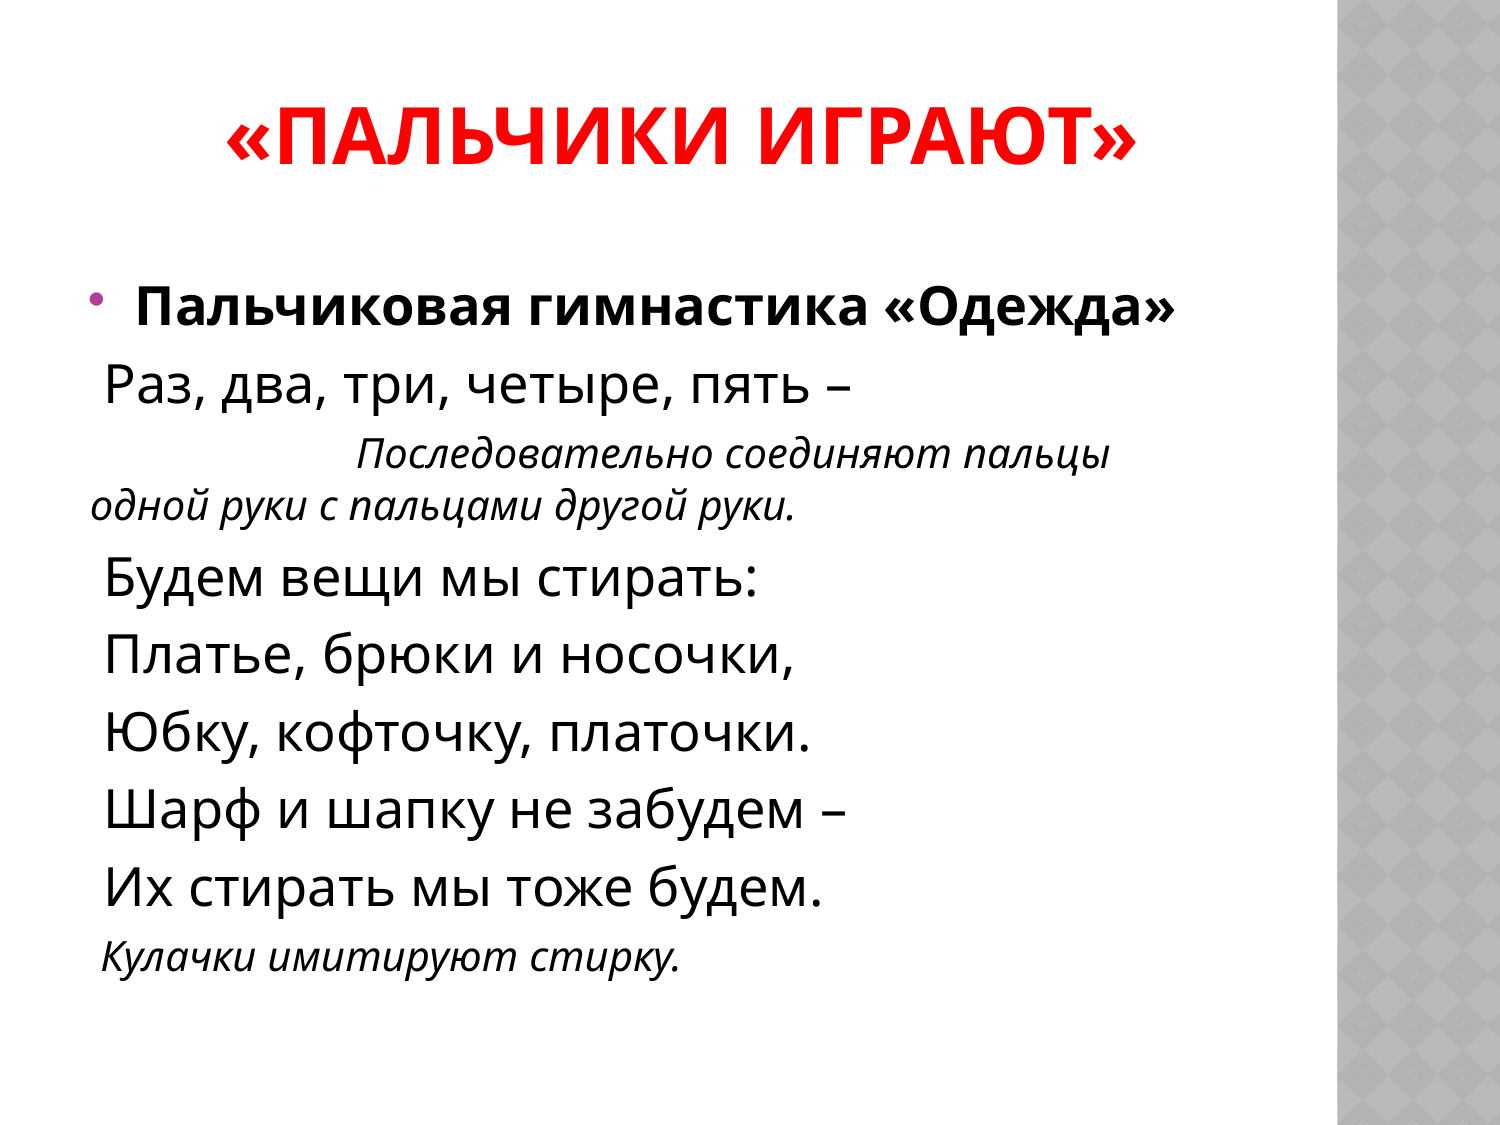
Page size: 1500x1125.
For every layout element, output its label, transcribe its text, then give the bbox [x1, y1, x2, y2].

list Пальчиковая гимнастика «Одежда» Раз, два, три, четыре, пять – Последовательно соединяют пальцы одной руки с пальцами другой руки. Будем вещи мы стирать: Платье, брюки и носочки, Юбку, кофточку, платочки. Шарф и шапку не забудем – Их стирать мы тоже будем. Кулачки имитируют стирку. [75, 264, 1263, 1059]
title «пальчики играют» [88, 66, 1276, 181]
